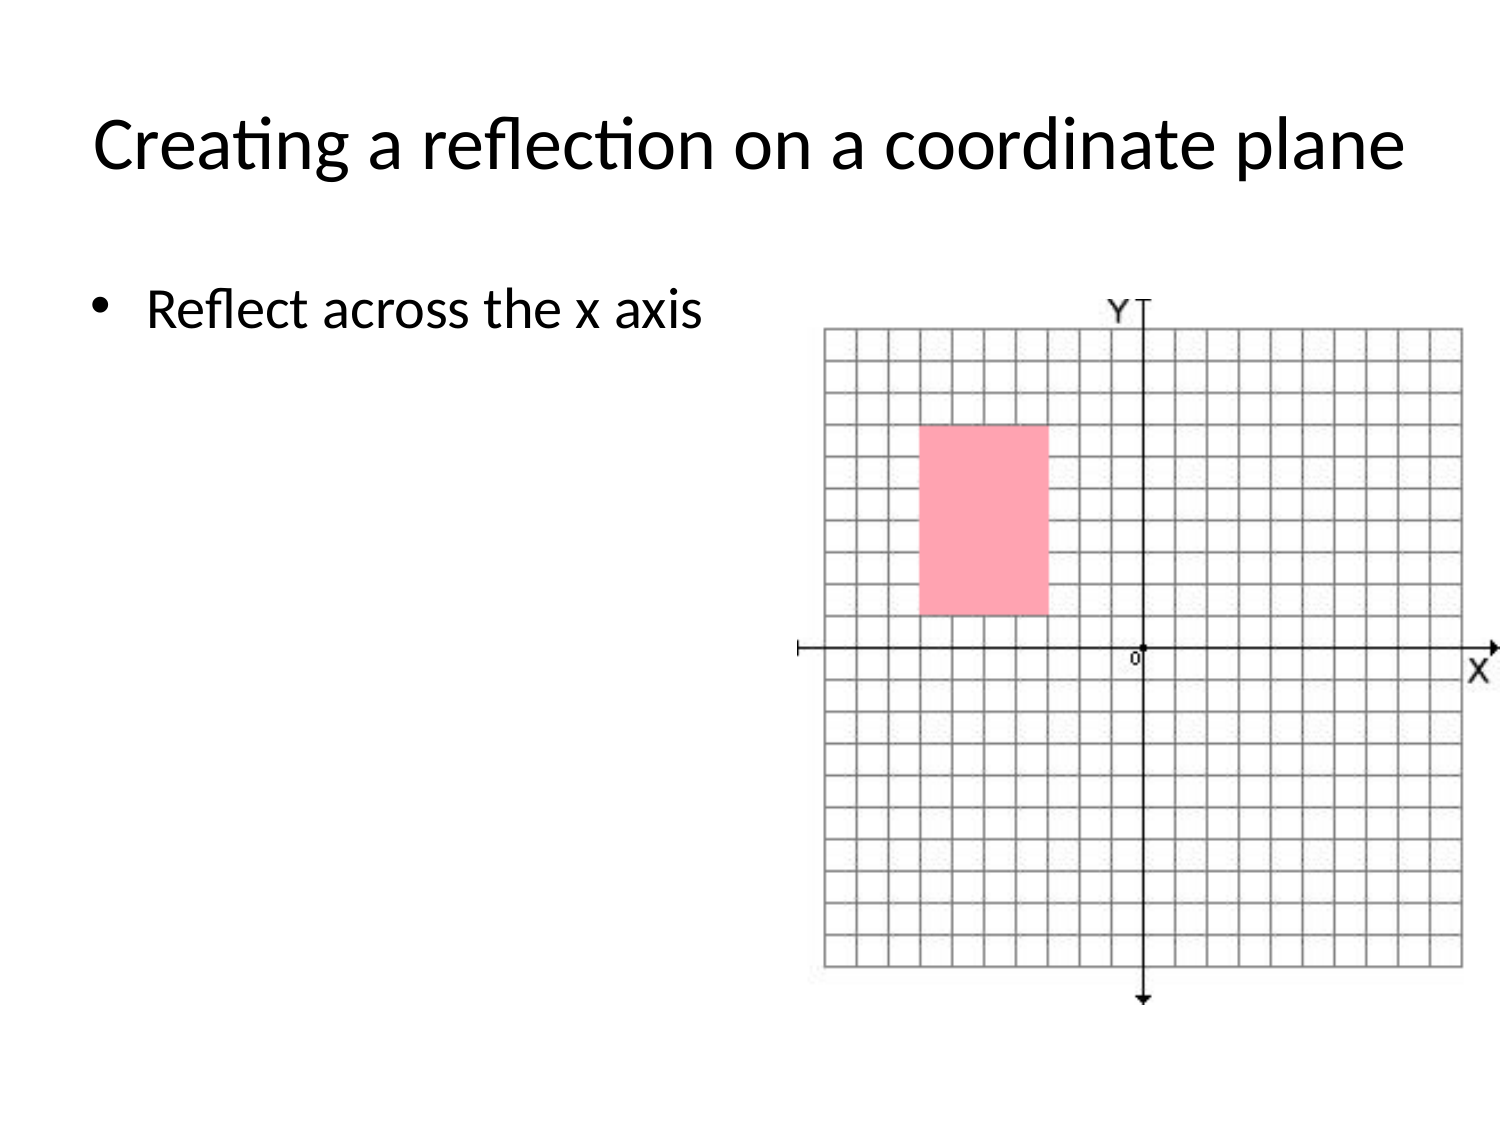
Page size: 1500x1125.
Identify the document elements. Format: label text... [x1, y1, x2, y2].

list Reflect across the x axis [75, 262, 738, 1005]
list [797, 299, 1500, 1006]
title Creating a reflection on a coordinate plane [75, 45, 1425, 233]
